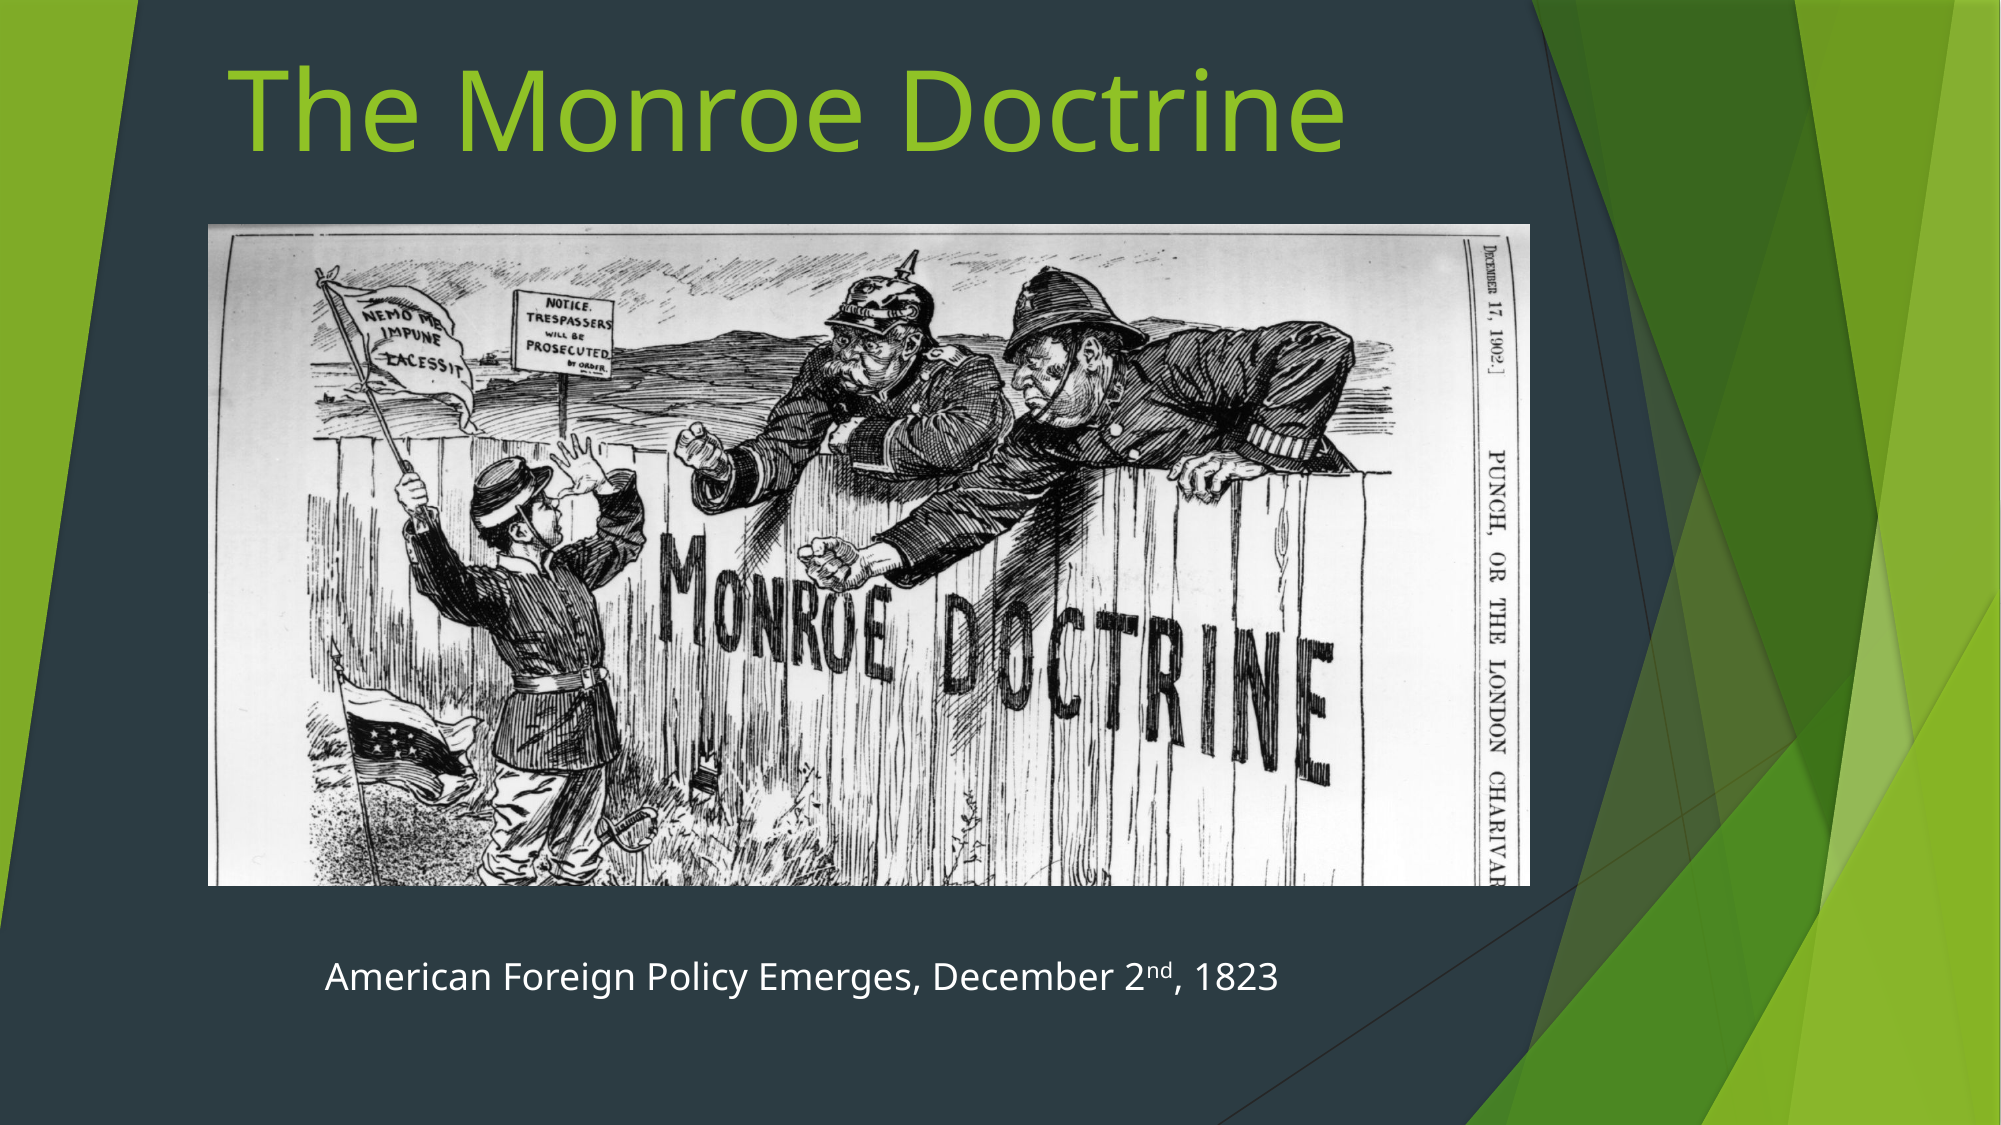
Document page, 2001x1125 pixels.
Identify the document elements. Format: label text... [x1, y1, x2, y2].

subtitle American Foreign Policy Emerges, December 2nd, 1823 [20, 945, 1295, 1125]
title The Monroe Doctrine [90, 27, 1366, 182]
picture [207, 224, 1530, 886]
